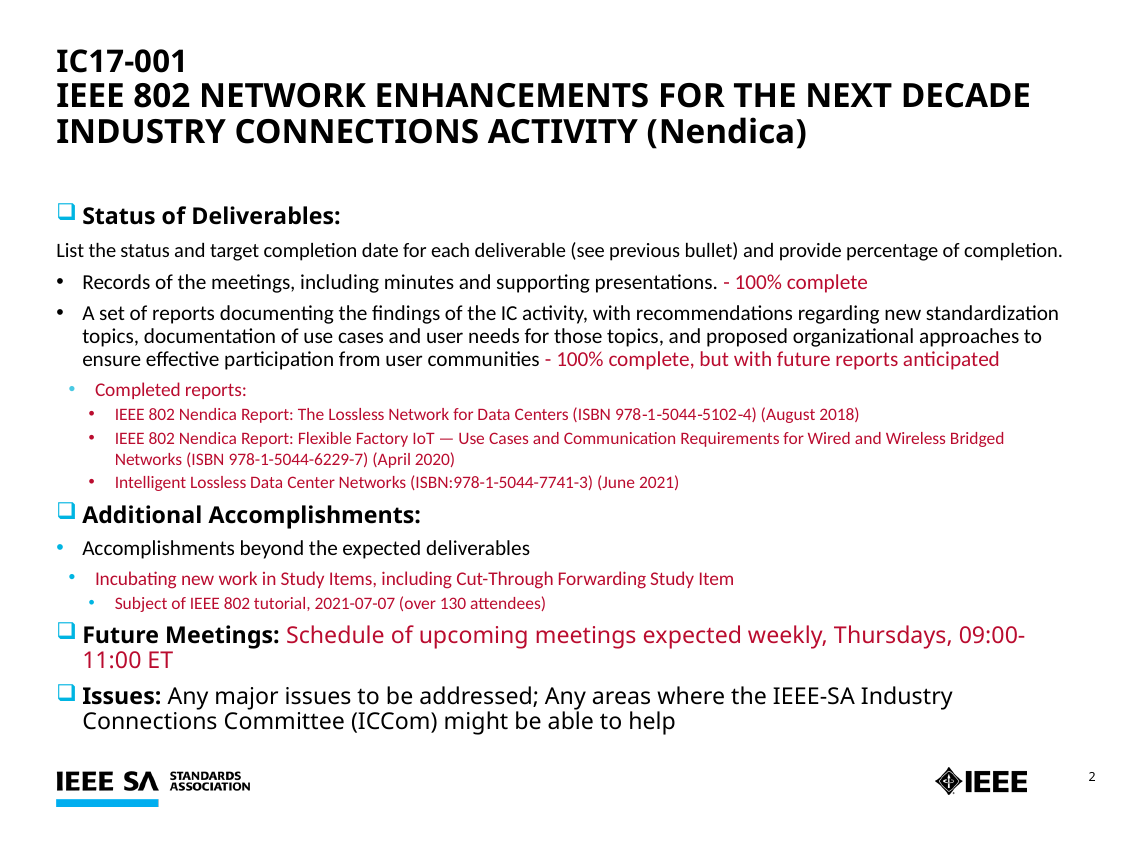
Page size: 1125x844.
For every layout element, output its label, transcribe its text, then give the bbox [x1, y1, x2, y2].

list Status of Deliverables: List the status and target completion date for each deliverable (see previous bullet) and provide percentage of completion. Records of the meetings, including minutes and supporting presentations. - 100% complete A set of reports documenting the findings of the IC activity, with recommendations regarding new standardization topics, documentation of use cases and user needs for those topics, and proposed organizational approaches to ensure effective participation from user communities - 100% complete, but with future reports anticipated Completed reports: IEEE 802 Nendica Report: The Lossless Network for Data Centers (ISBN 978‐1‐5044‐5102‐4) (August 2018) IEEE 802 Nendica Report: Flexible Factory IoT — Use Cases and Communication Requirements for Wired and Wireless Bridged Networks (ISBN 978-1-5044-6229-7) (April 2020) Intelligent Lossless Data Center Networks (ISBN:978-1-5044-7741-3) (June 2021) Additional Accomplishments: Accomplishments beyond the expected deliverables Incubating new work in Study Items, including Cut-Through Forwarding Study Item Subject of IEEE 802 tutorial, 2021-07-07 (over 130 attendees) Future Meetings: Schedule of upcoming meetings expected weekly, Thursdays, 09:00-11:00 ET Issues: Any major issues to be addressed; Any areas where the IEEE-SA Industry Connections Committee (ICCom) might be able to help [56, 204, 1069, 760]
title IC17-001 IEEE 802 Network Enhancements for the Next Decade Industry connections Activity (Nendica) [56, 45, 1069, 161]
picture [56, 771, 250, 807]
slide_number 2 [1041, 762, 1096, 792]
picture [935, 767, 1027, 795]
